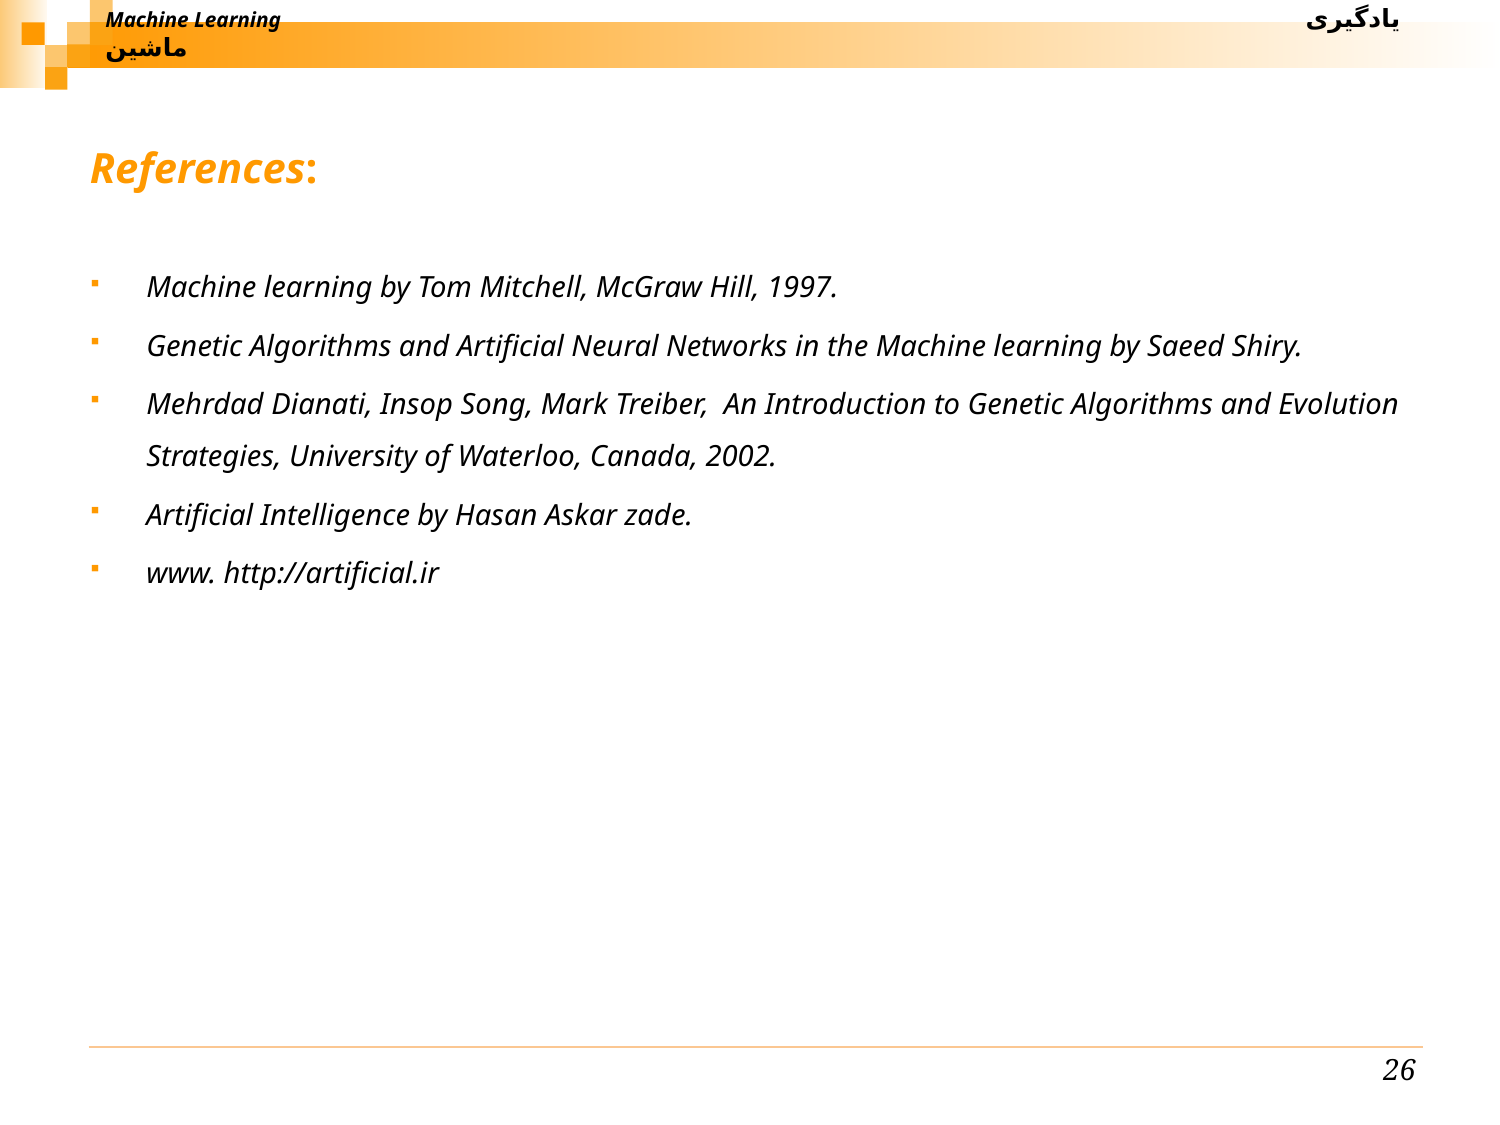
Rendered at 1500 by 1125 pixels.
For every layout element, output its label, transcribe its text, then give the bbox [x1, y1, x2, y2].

text_box Machine Learning یادگیری ماشین [90, 22, 1471, 70]
text_box References: [74, 125, 1425, 208]
list Machine learning by Tom Mitchell, McGraw Hill, 1997. Genetic Algorithms and Artificial Neural Networks in the Machine learning by Saeed Shiry. Mehrdad Dianati, Insop Song, Mark Treiber, An Introduction to Genetic Algorithms and Evolution Strategies, University of Waterloo, Canada, 2002. Artificial Intelligence by Hasan Askar zade. www. http://artificial.ir [75, 243, 1425, 846]
slide_number 26 [1080, 1023, 1431, 1099]
